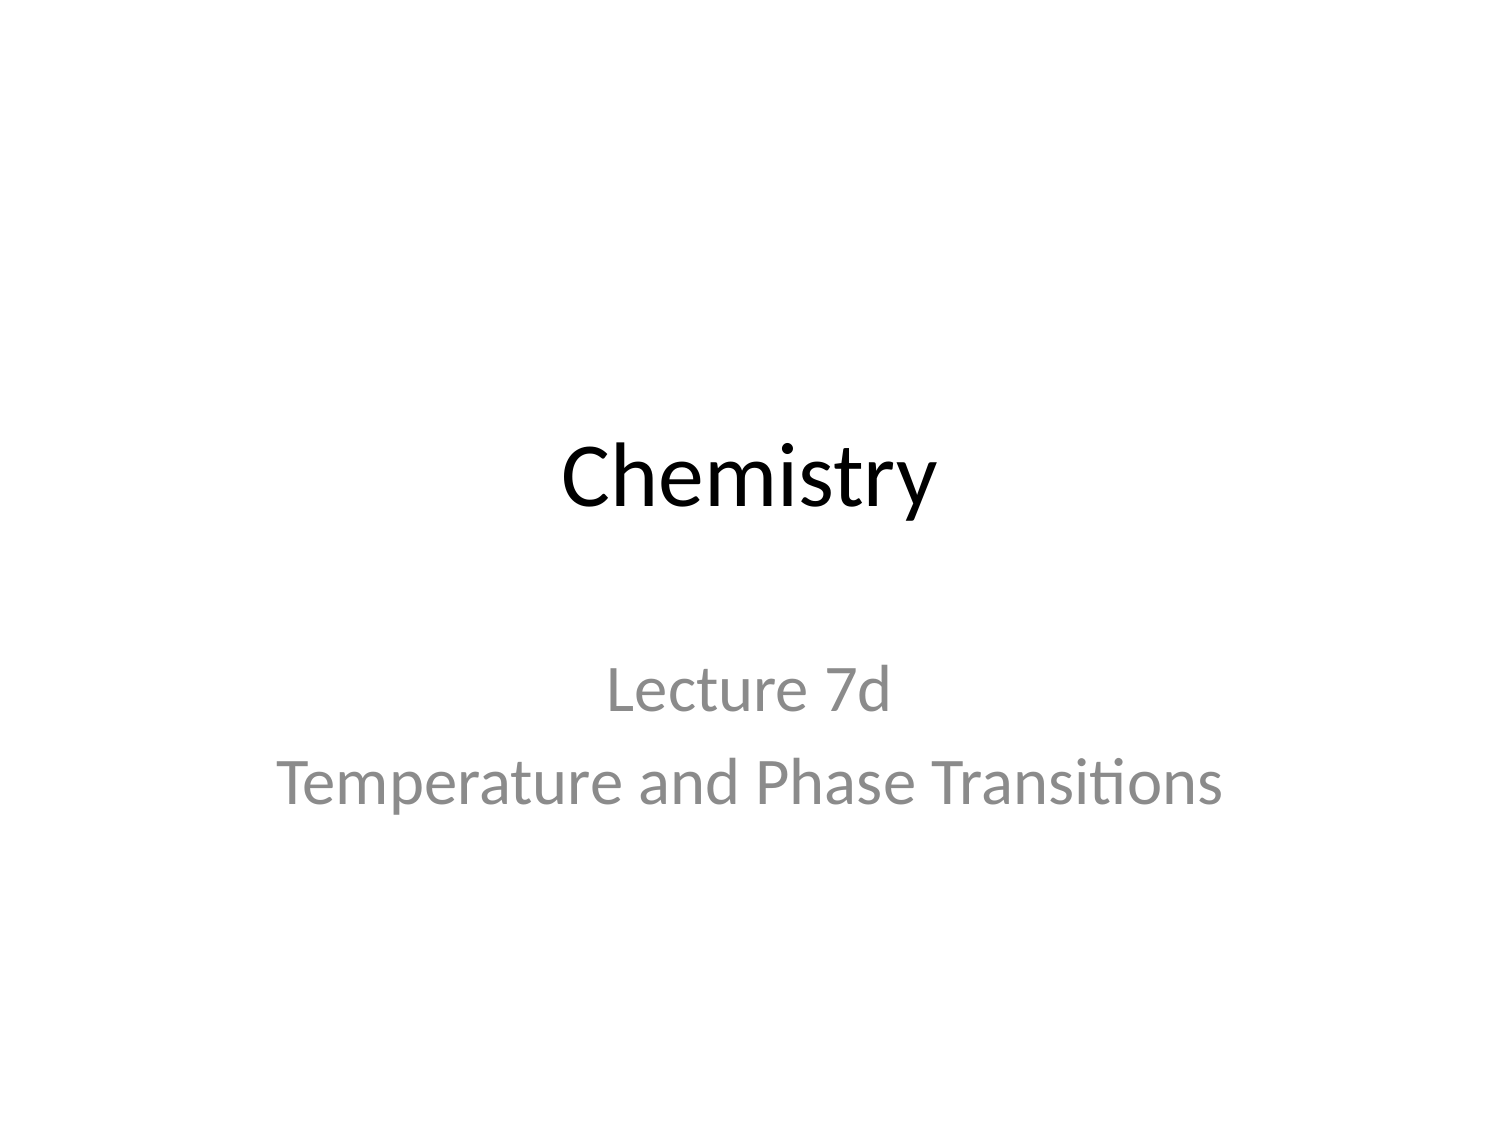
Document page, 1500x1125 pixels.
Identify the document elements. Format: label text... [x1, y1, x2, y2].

subtitle Lecture 7d Temperature and Phase Transitions [225, 637, 1275, 925]
title Chemistry [112, 349, 1388, 591]
